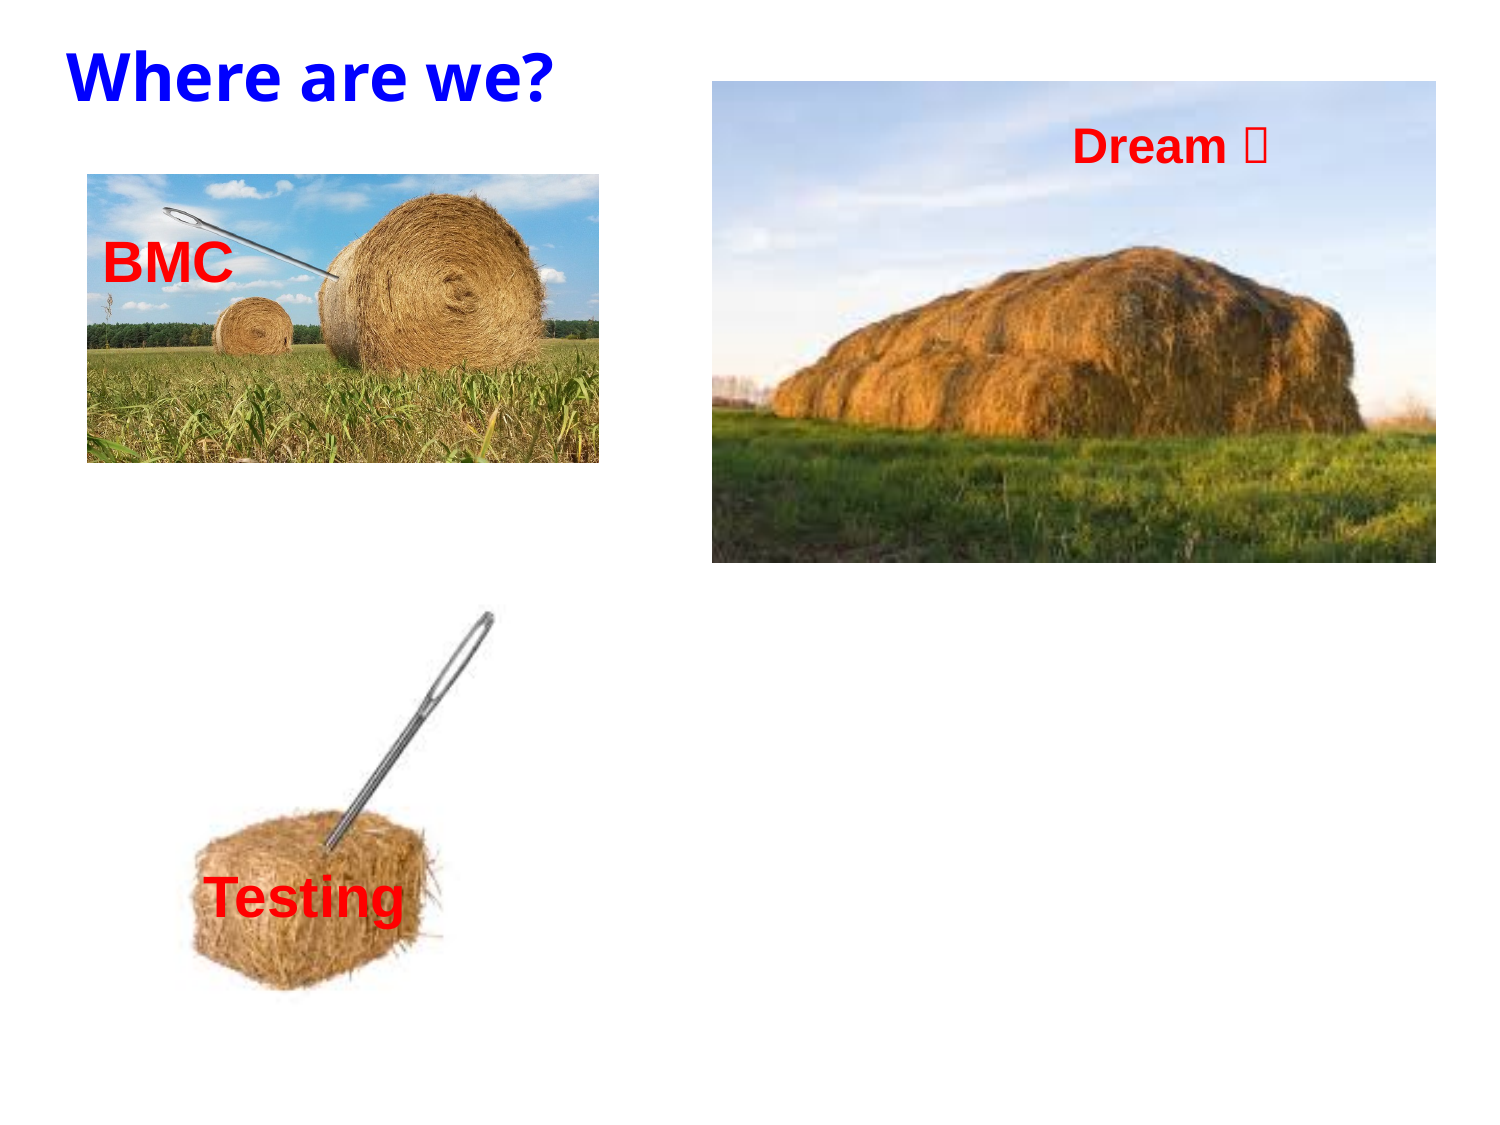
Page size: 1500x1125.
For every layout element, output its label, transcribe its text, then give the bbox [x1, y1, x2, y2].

picture [87, 174, 599, 463]
picture [712, 80, 1436, 563]
picture [76, 587, 651, 1007]
title Where are we? [0, 0, 1500, 150]
